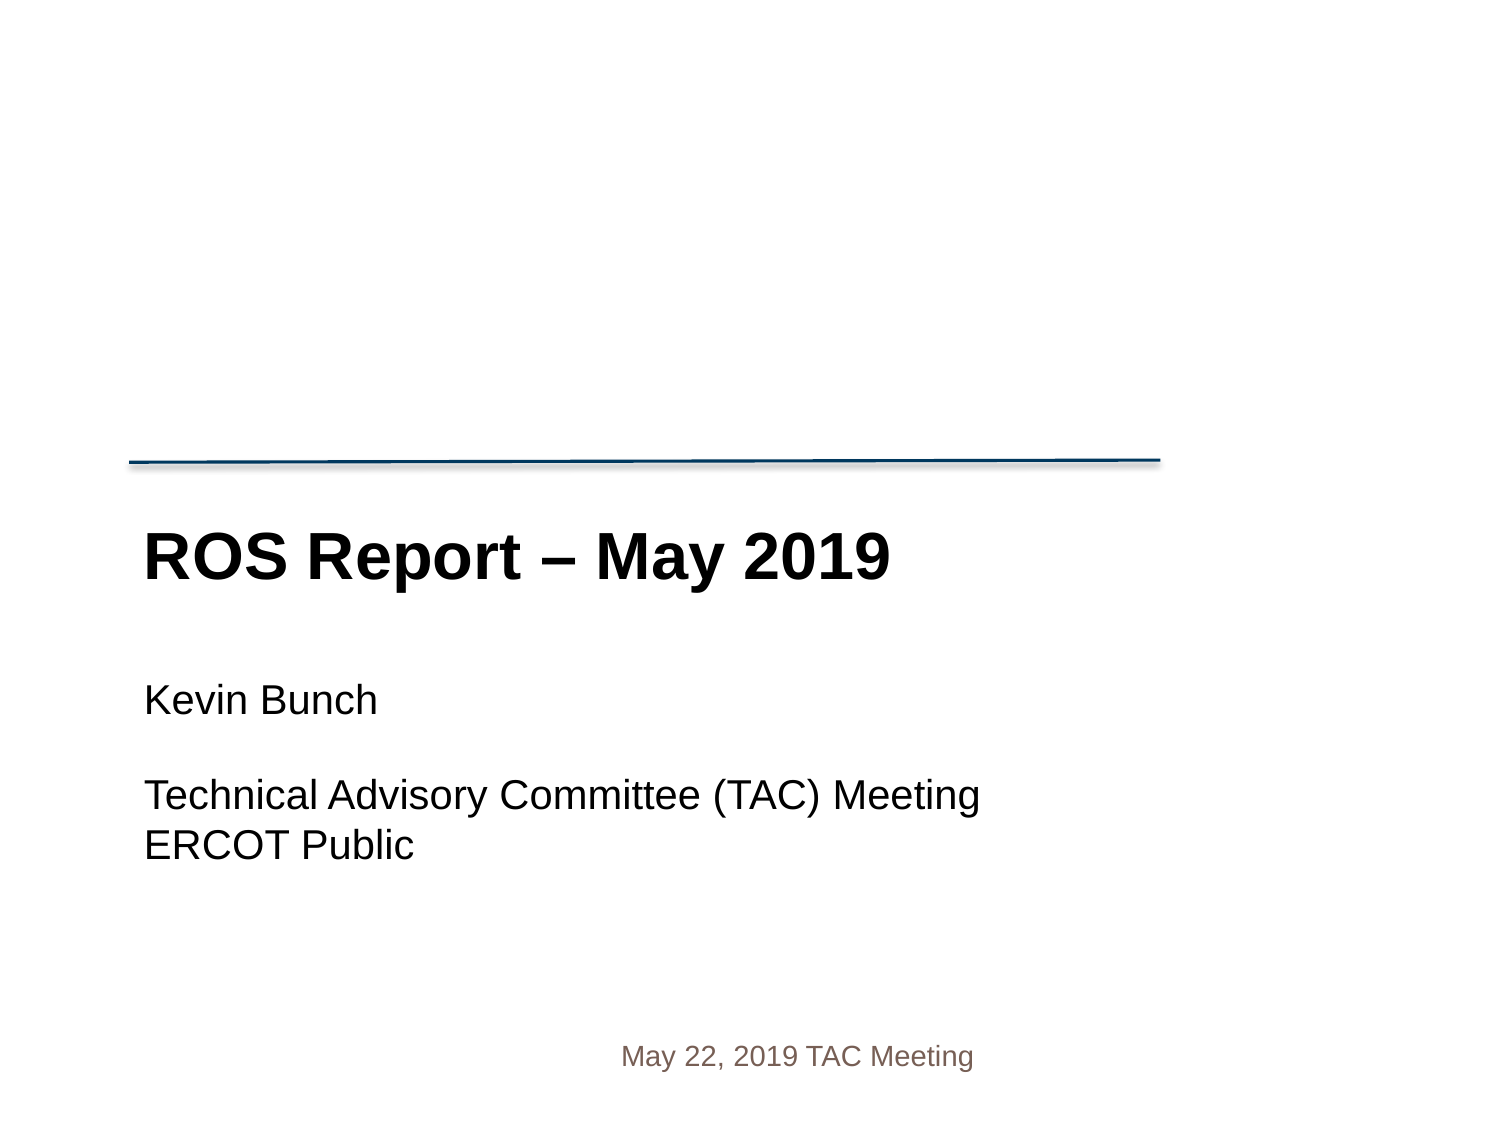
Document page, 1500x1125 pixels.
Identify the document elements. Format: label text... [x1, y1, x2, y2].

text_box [128, 459, 1367, 890]
footer May 22, 2019 TAC Meeting [99, 1025, 990, 1085]
